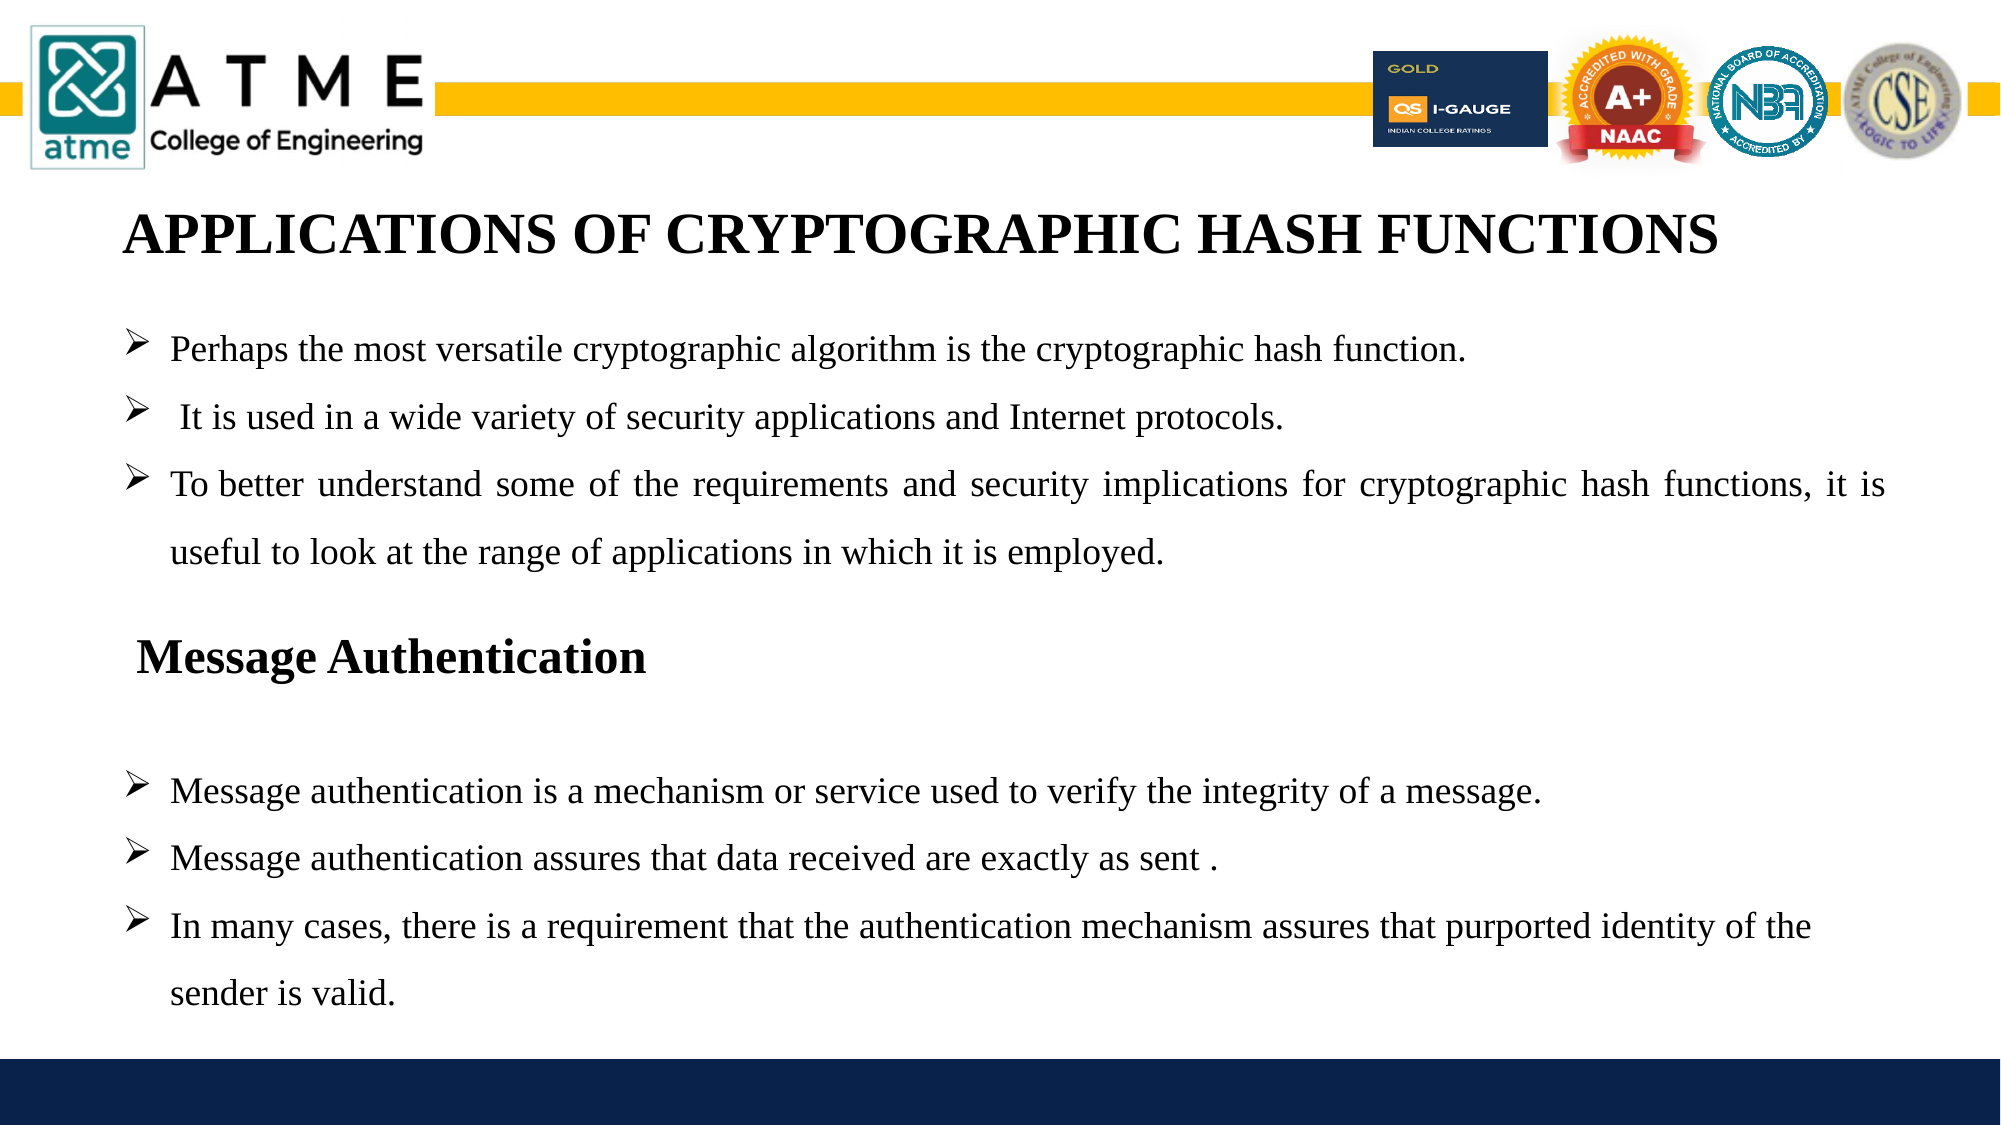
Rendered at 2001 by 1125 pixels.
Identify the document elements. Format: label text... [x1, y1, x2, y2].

text_box Message Authentication [121, 615, 1122, 691]
text_box Perhaps the most versatile cryptographic algorithm is the cryptographic hash function. It is used in a wide variety of security applications and Internet protocols. To better understand some of the requirements and security implications for cryptographic hash functions, it is useful to look at the range of applications in which it is employed. [108, 294, 1903, 579]
picture [1373, 20, 1828, 180]
text_box Message authentication is a mechanism or service used to verify the integrity of a message. Message authentication assures that data received are exactly as sent . In many cases, there is a requirement that the authentication mechanism assures that purported identity of the sender is valid. [108, 735, 1903, 1021]
text_box APPLICATIONS OF CRYPTOGRAPHIC HASH FUNCTIONS [108, 187, 1800, 273]
picture [1840, 26, 1968, 176]
picture [22, 15, 435, 178]
picture [0, 1059, 2001, 1125]
